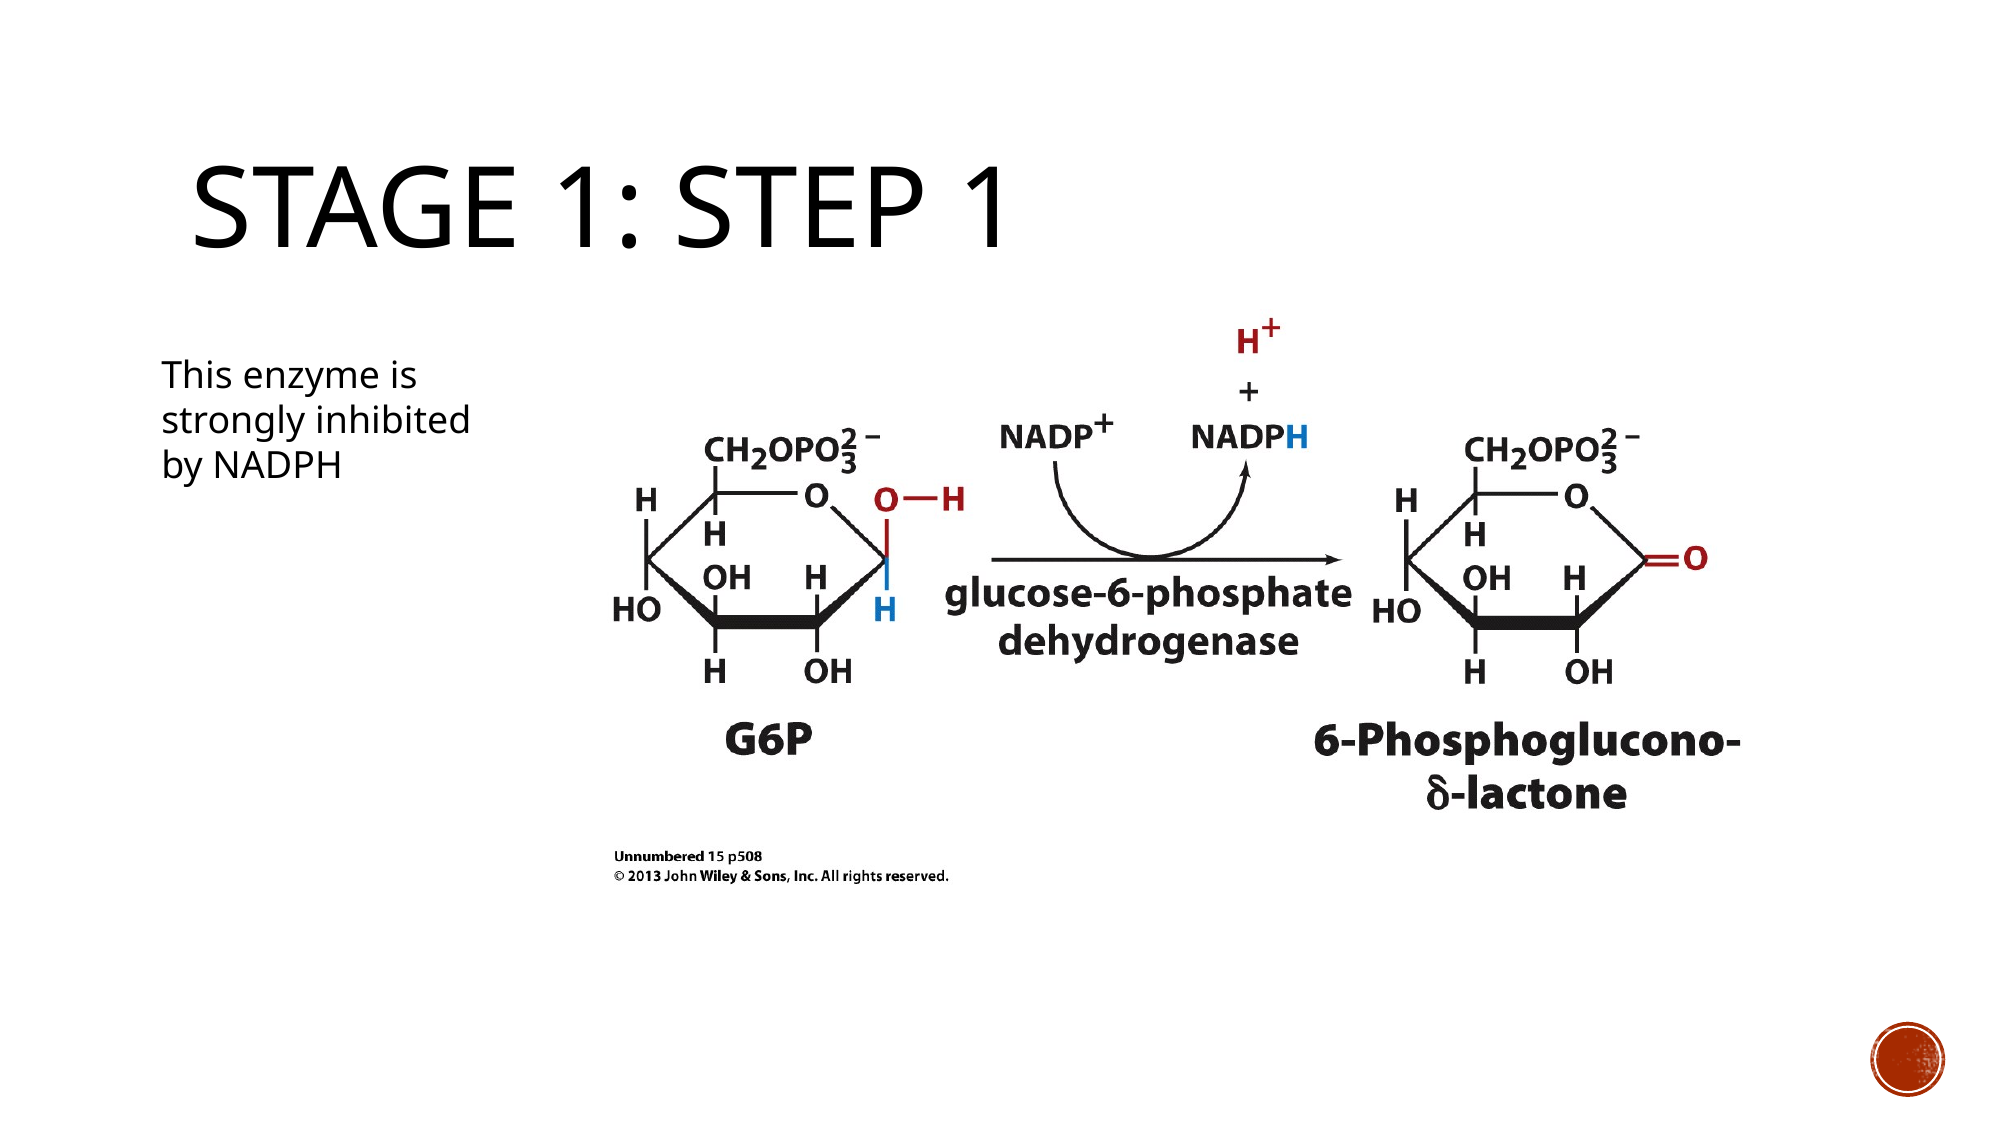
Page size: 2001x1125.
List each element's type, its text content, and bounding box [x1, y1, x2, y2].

text_box This enzyme is strongly inhibited by NADPH [146, 343, 525, 494]
title Stage 1: Step 1 [175, 79, 1826, 344]
picture [607, 309, 1749, 887]
